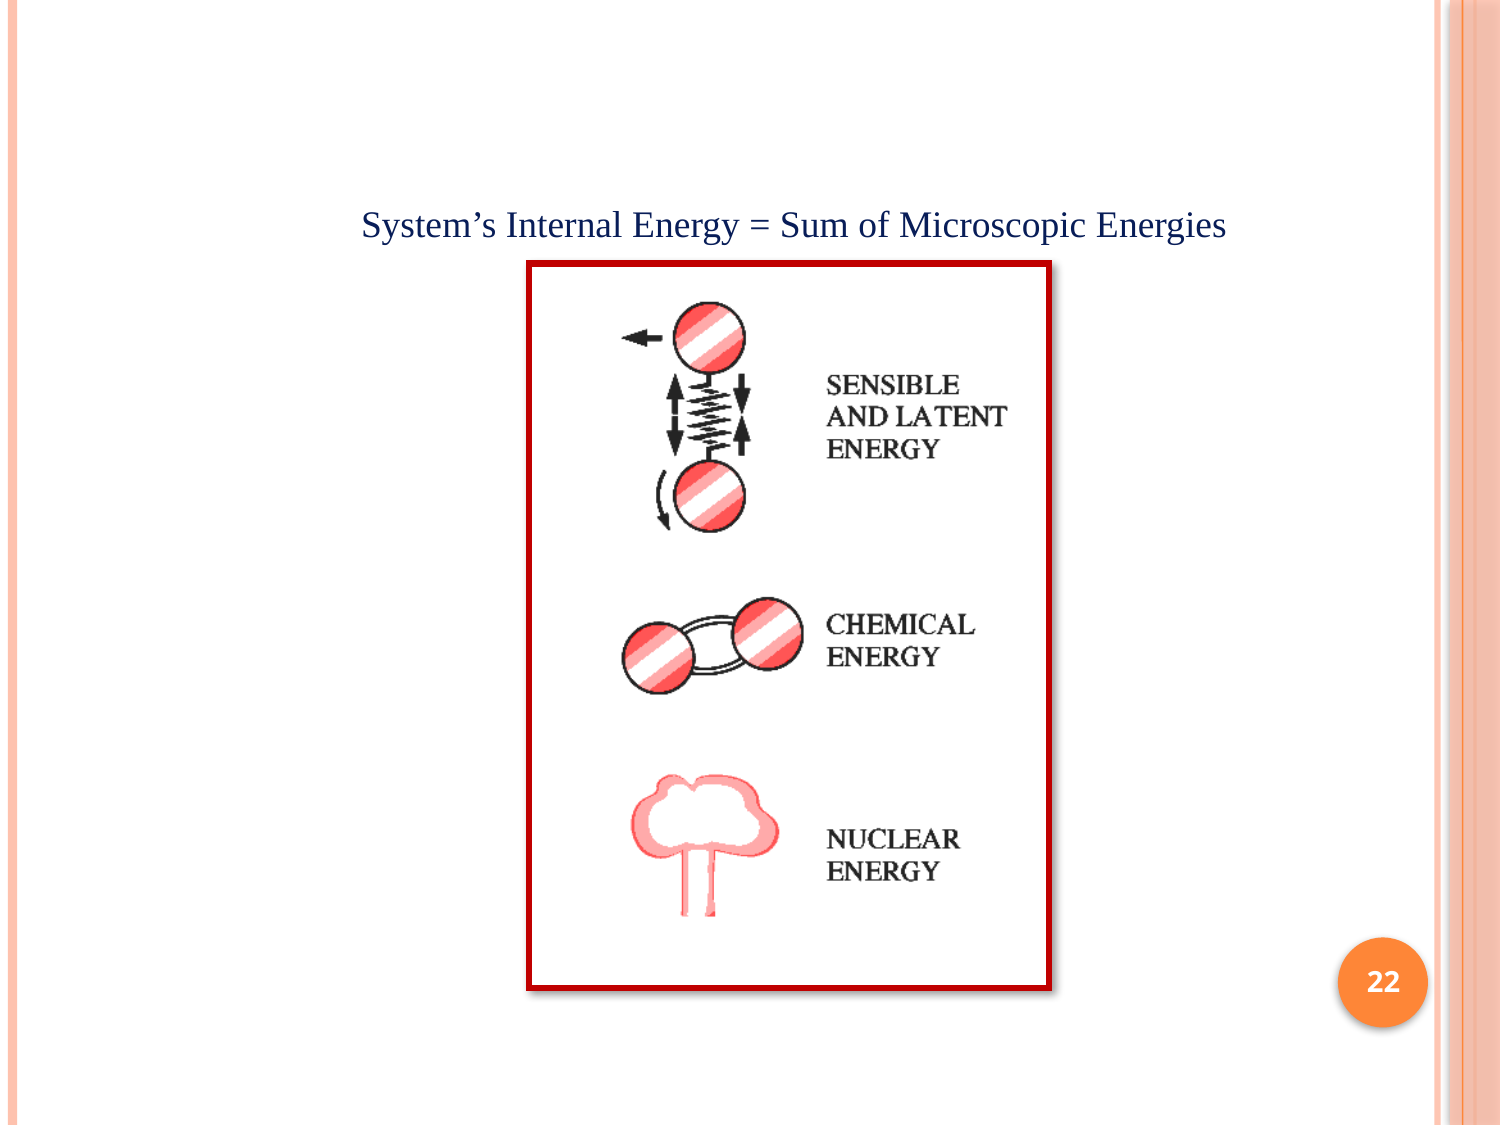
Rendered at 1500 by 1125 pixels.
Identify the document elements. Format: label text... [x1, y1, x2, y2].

slide_number 22 [1333, 940, 1434, 1027]
picture [531, 266, 1046, 986]
text_box System’s Internal Energy = Sum of Microscopic Energies [346, 205, 1243, 252]
